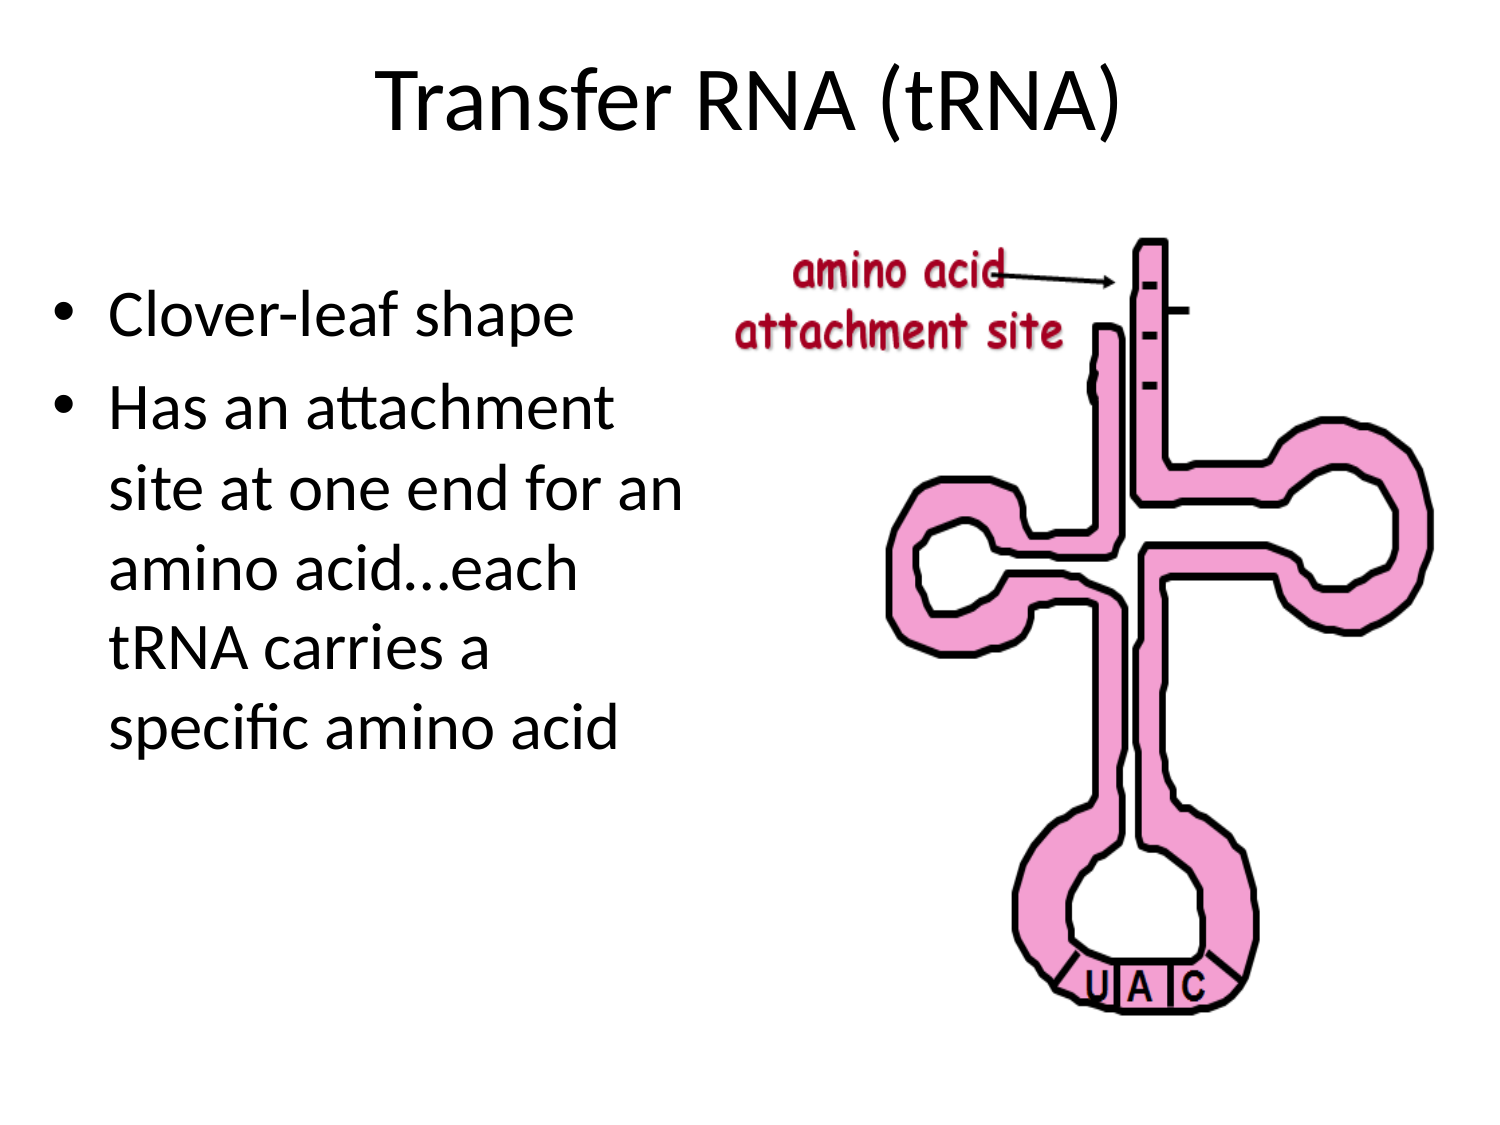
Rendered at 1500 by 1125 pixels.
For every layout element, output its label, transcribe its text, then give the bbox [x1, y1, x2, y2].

list Clover-leaf shape Has an attachment site at one end for an amino acid…each tRNA carries a specific amino acid [37, 262, 701, 1006]
title Transfer RNA (tRNA) [74, 0, 1426, 188]
picture [724, 224, 1477, 1034]
